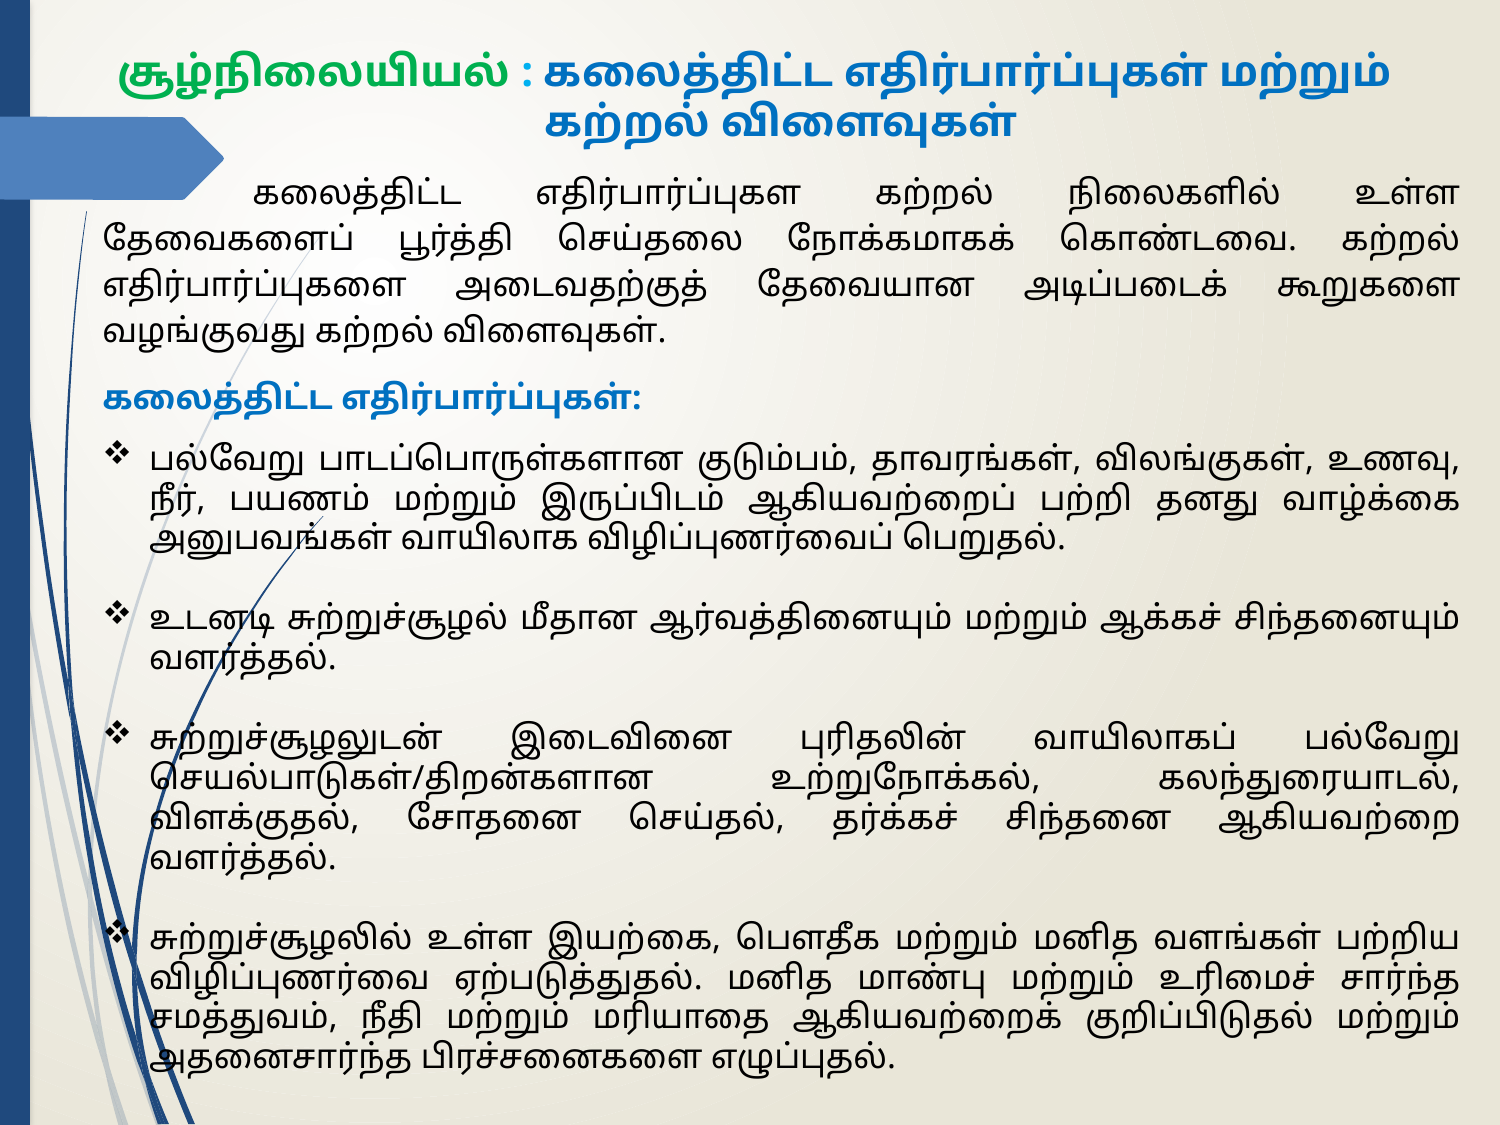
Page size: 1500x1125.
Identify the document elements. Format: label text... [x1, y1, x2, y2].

text_box சூழ்நிலையியல் : கலைத்திட்ட எதிர்பார்ப்புகள் மற்றும் கற்றல் விளைவுகள் கலைத்திட்ட எதிர்பார்ப்புகள கற்றல் நிலைகளில் உள்ள தேவைகளைப் பூர்த்தி செய்தலை நோக்கமாகக் கொண்டவை. கற்றல் எதிர்பார்ப்புகளை அடைவதற்குத் தேவையான அடிப்படைக் கூறுகளை வழங்குவது கற்றல் விளைவுகள். கலைத்திட்ட எதிர்பார்ப்புகள்: பல்வேறு பாடப்பொருள்களான குடும்பம், தாவரங்கள், விலங்குகள், உணவு, நீர், பயணம் மற்றும் இருப்பிடம் ஆகியவற்றைப் பற்றி தனது வாழ்க்கை அனுபவங்கள் வாயிலாக விழிப்புணர்வைப் பெறுதல். உடனடி சுற்றுச்சூழல் மீதான ஆர்வத்தினையும் மற்றும் ஆக்கச் சிந்தனையும் வளர்த்தல். சுற்றுச்சூழலுடன் இடைவினை புரிதலின் வாயிலாகப் பல்வேறு செயல்பாடுகள்/திறன்களான உற்றுநோக்கல், கலந்துரையாடல், விளக்குதல், சோதனை செய்தல், தர்க்கச் சிந்தனை ஆகியவற்றை வளர்த்தல். சுற்றுச்சூழலில் உள்ள இயற்கை, பௌதீக மற்றும் மனித வளங்கள் பற்றிய விழிப்புணர்வை ஏற்படுத்துதல். மனித மாண்பு மற்றும் உரிமைச் சார்ந்த சமத்துவம், நீதி மற்றும் மரியாதை ஆகியவற்றைக் குறிப்பிடுதல் மற்றும் அதனைசார்ந்த பிரச்சனைகளை எழுப்புதல். [87, 37, 1475, 1083]
